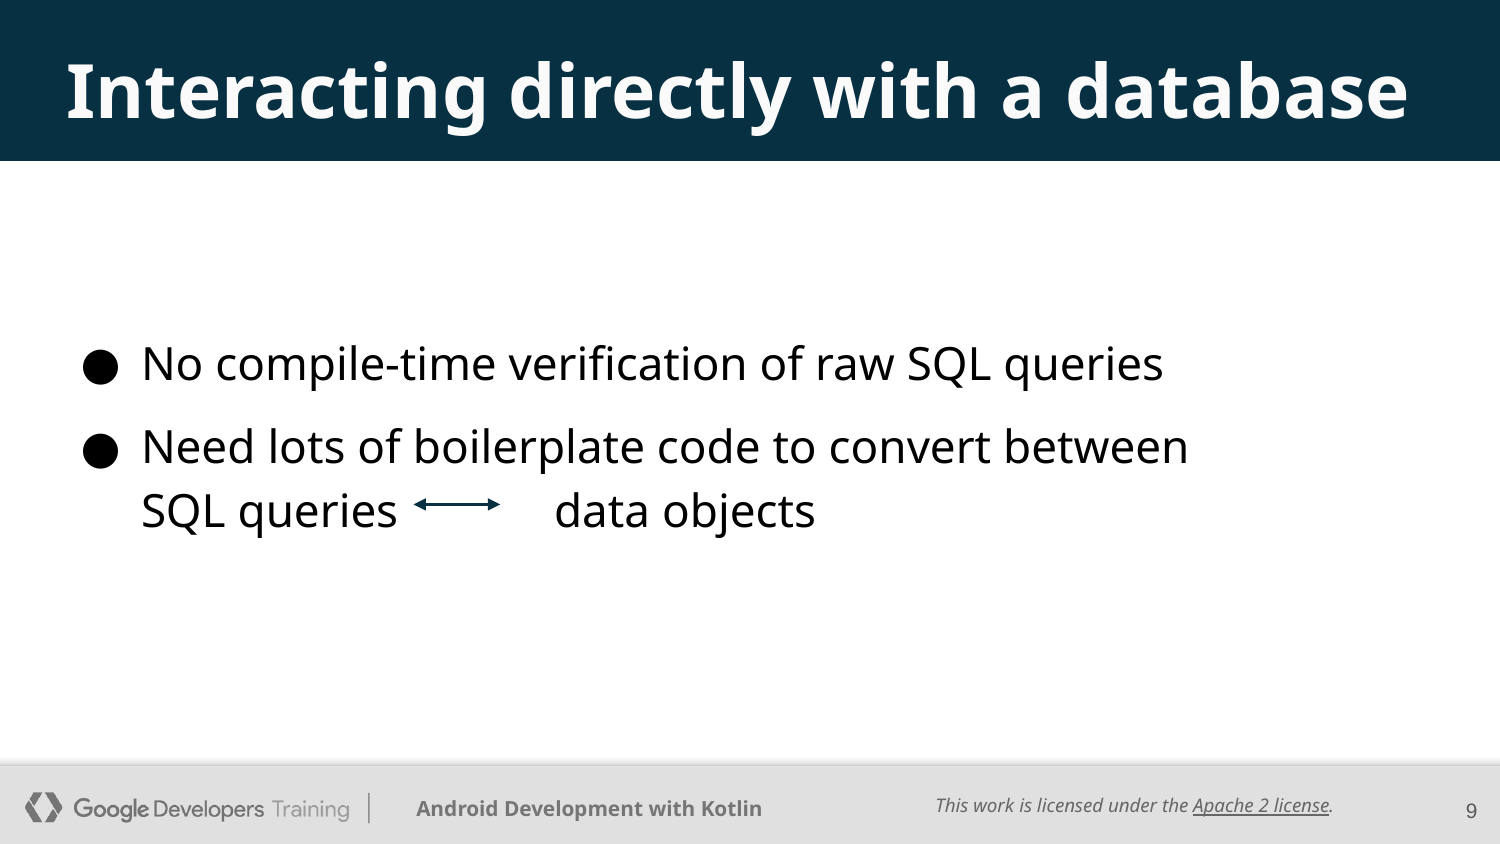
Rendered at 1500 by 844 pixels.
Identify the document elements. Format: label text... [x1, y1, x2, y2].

title Interacting directly with a database [51, 28, 1449, 122]
slide_number ‹#› [1402, 777, 1493, 842]
list No compile-time verification of raw SQL queries Need lots of boilerplate code to convert between SQL queries data objects [51, 291, 1449, 594]
picture [0, 161, 1500, 844]
